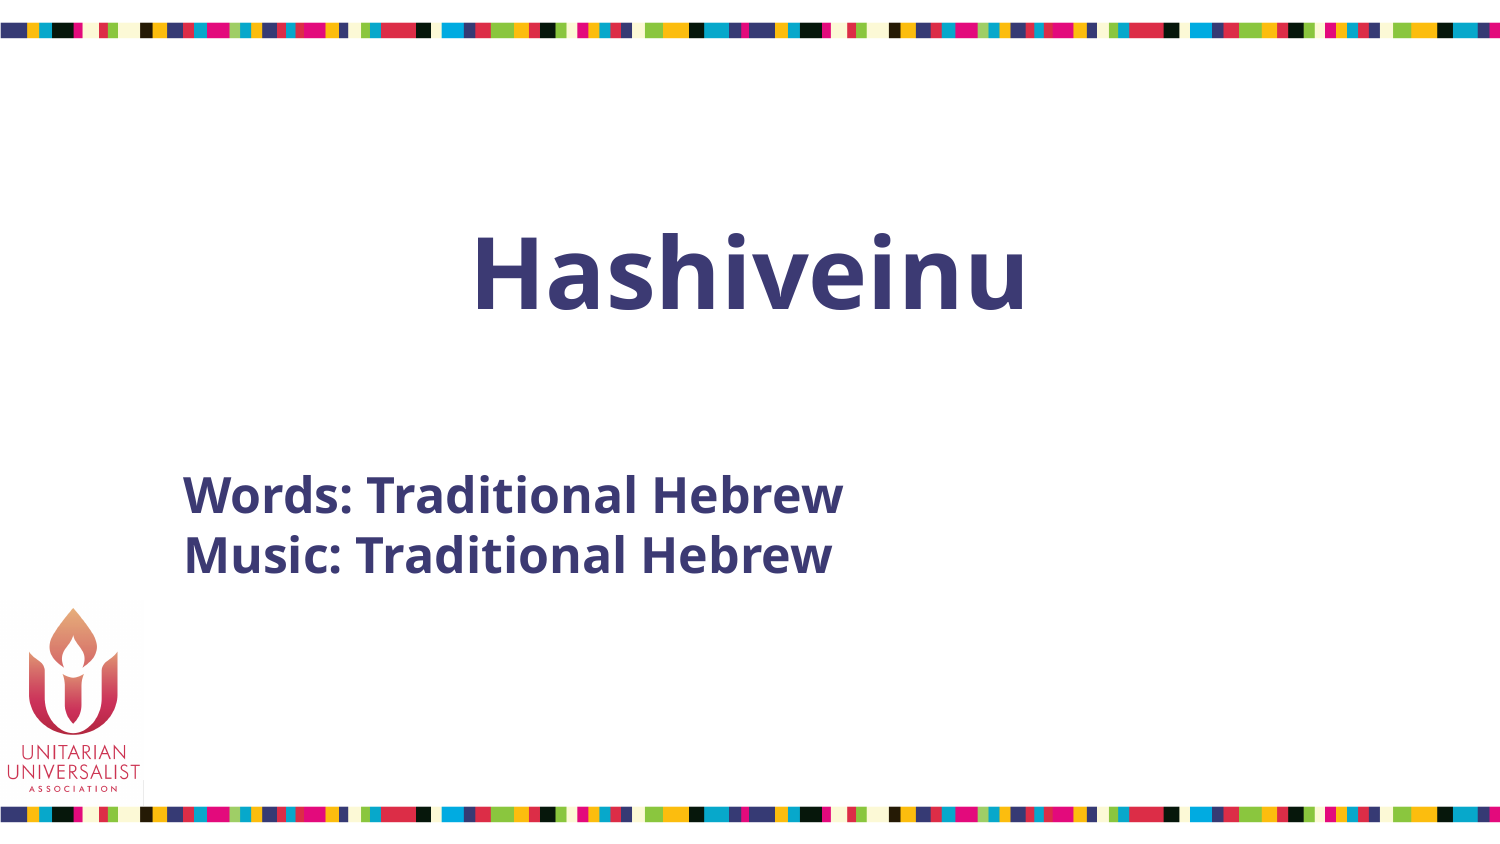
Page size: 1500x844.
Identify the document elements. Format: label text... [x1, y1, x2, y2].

picture [0, 22, 1500, 40]
text_box Words: Traditional Hebrew Music: Traditional Hebrew [168, 448, 1495, 659]
text_box Hashiveinu [74, 75, 1425, 345]
picture [0, 600, 1500, 824]
